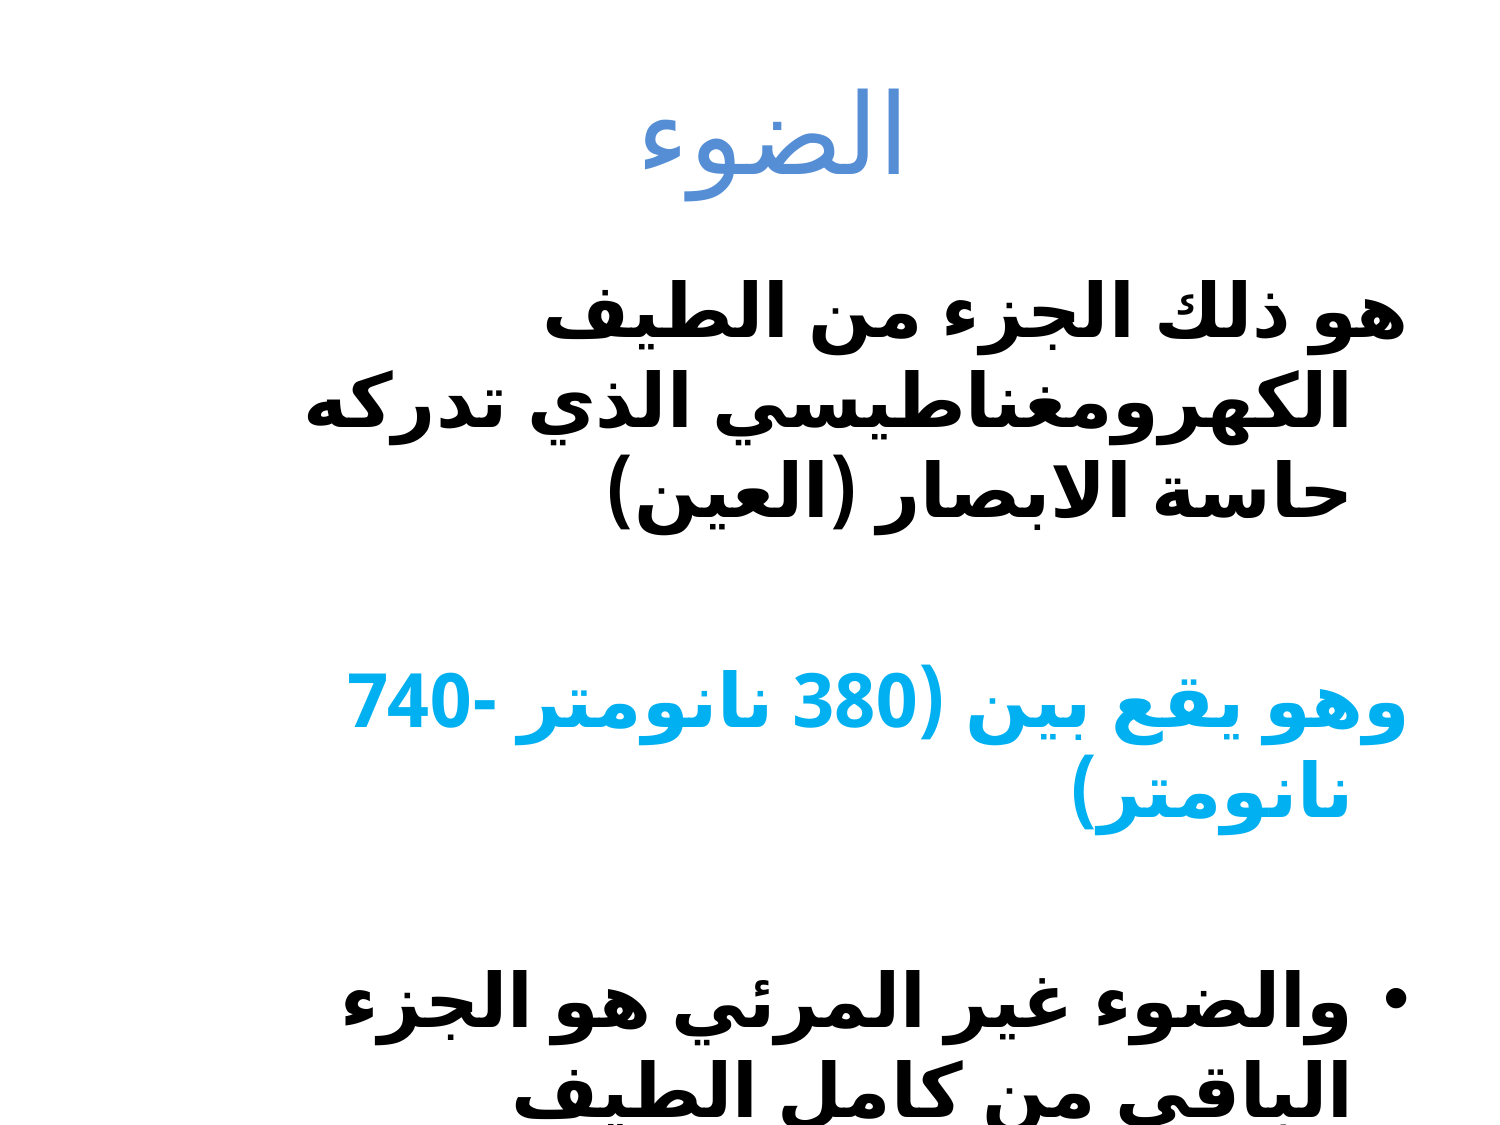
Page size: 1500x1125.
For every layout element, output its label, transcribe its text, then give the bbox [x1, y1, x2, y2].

list هو ذلك الجزء من الطيف الكهرومغناطيسي الذي تدركه حاسة الابصار (العين) وهو يقع بين (380 نانومتر -740 نانومتر) والضوء غير المرئي هو الجزء الباقي من كامل الطيف الكهرومغناطيسي [75, 255, 1425, 1005]
text_box الضوء [592, 54, 926, 205]
